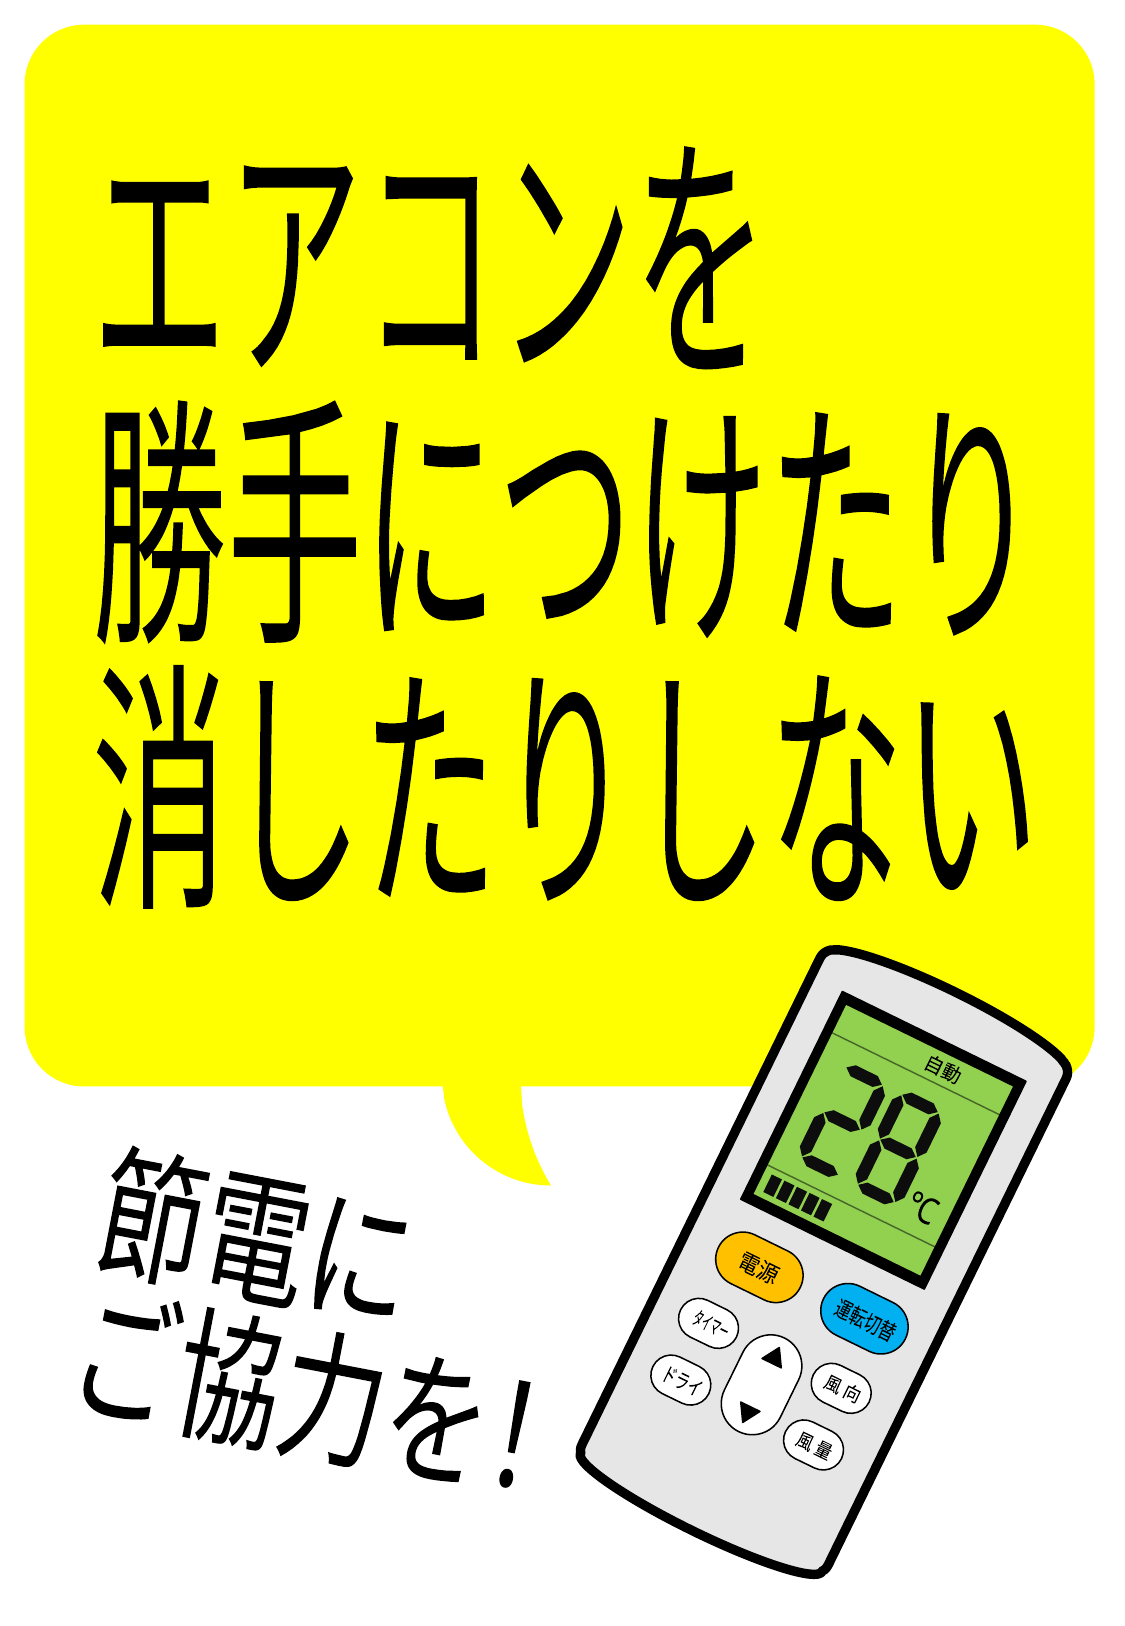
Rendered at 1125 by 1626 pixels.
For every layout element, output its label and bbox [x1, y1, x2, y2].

text_box [22, 22, 1097, 1188]
text_box [686, 961, 962, 1562]
